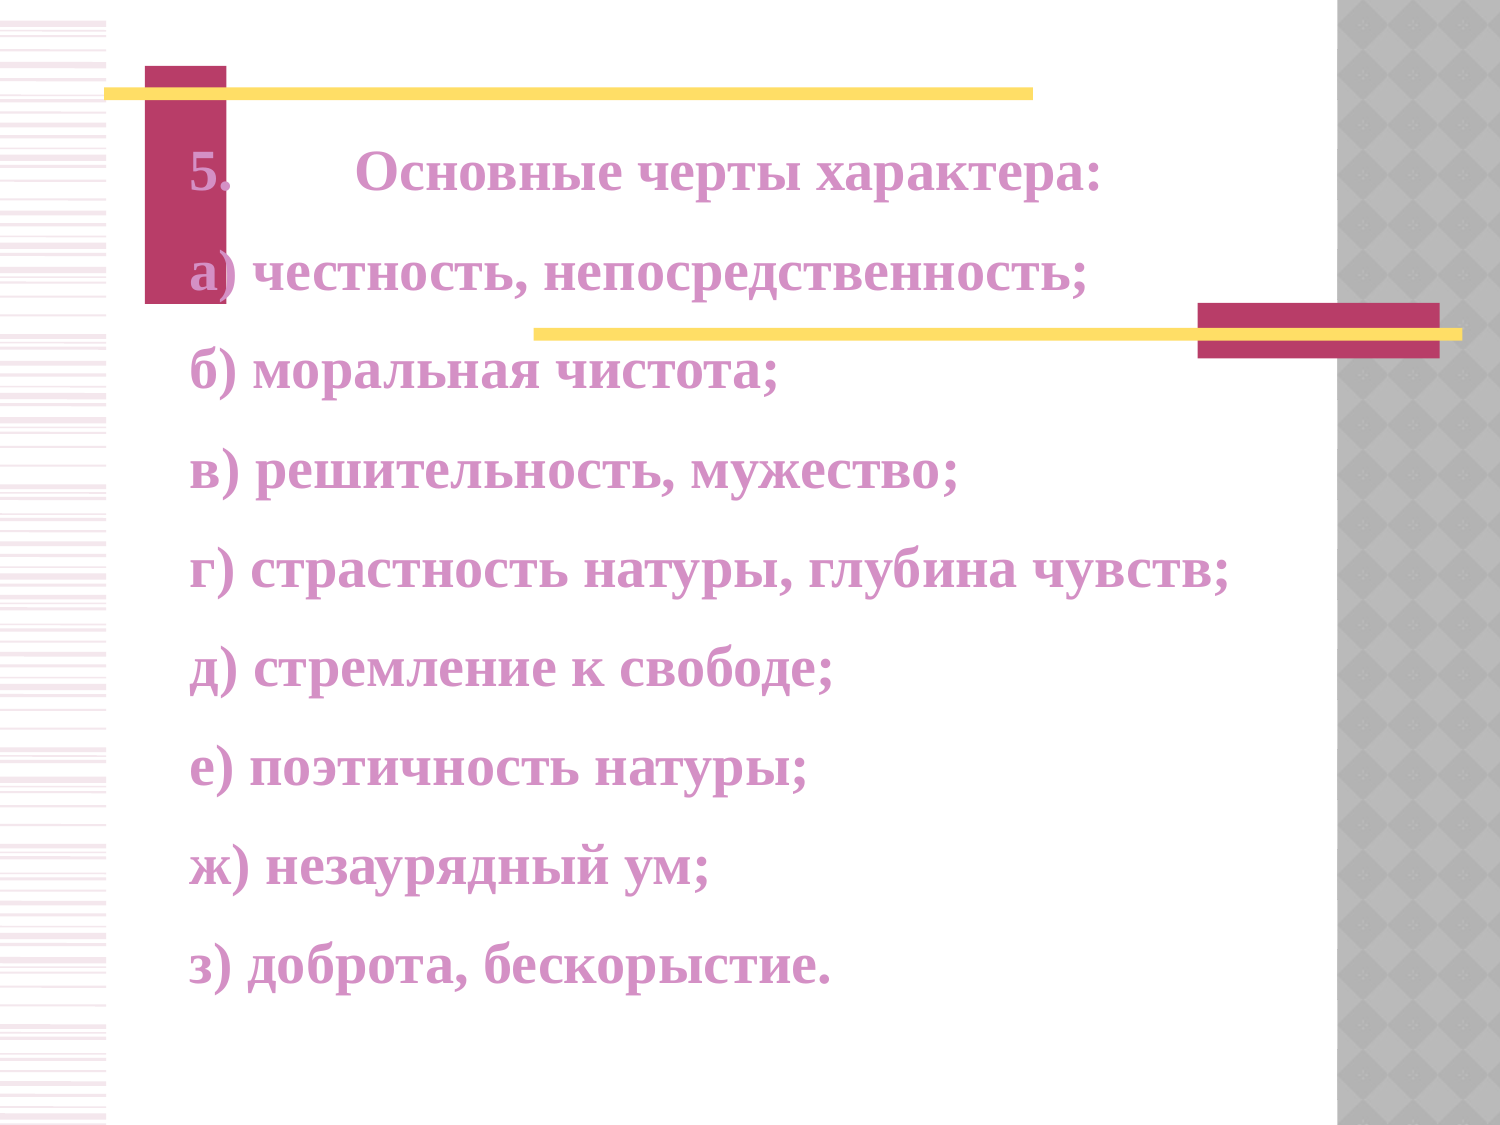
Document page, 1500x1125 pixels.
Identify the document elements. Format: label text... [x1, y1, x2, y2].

text_box 5. Основные черты характера: а) честность, непосредственность; б) моральная чистота; в) решительность, мужество; г) страстность натуры, глубина чувств; д) стремление к свободе; е) поэтичность натуры; ж) незаурядный ум; з) доброта, бескорыстие. [174, 125, 1413, 1003]
